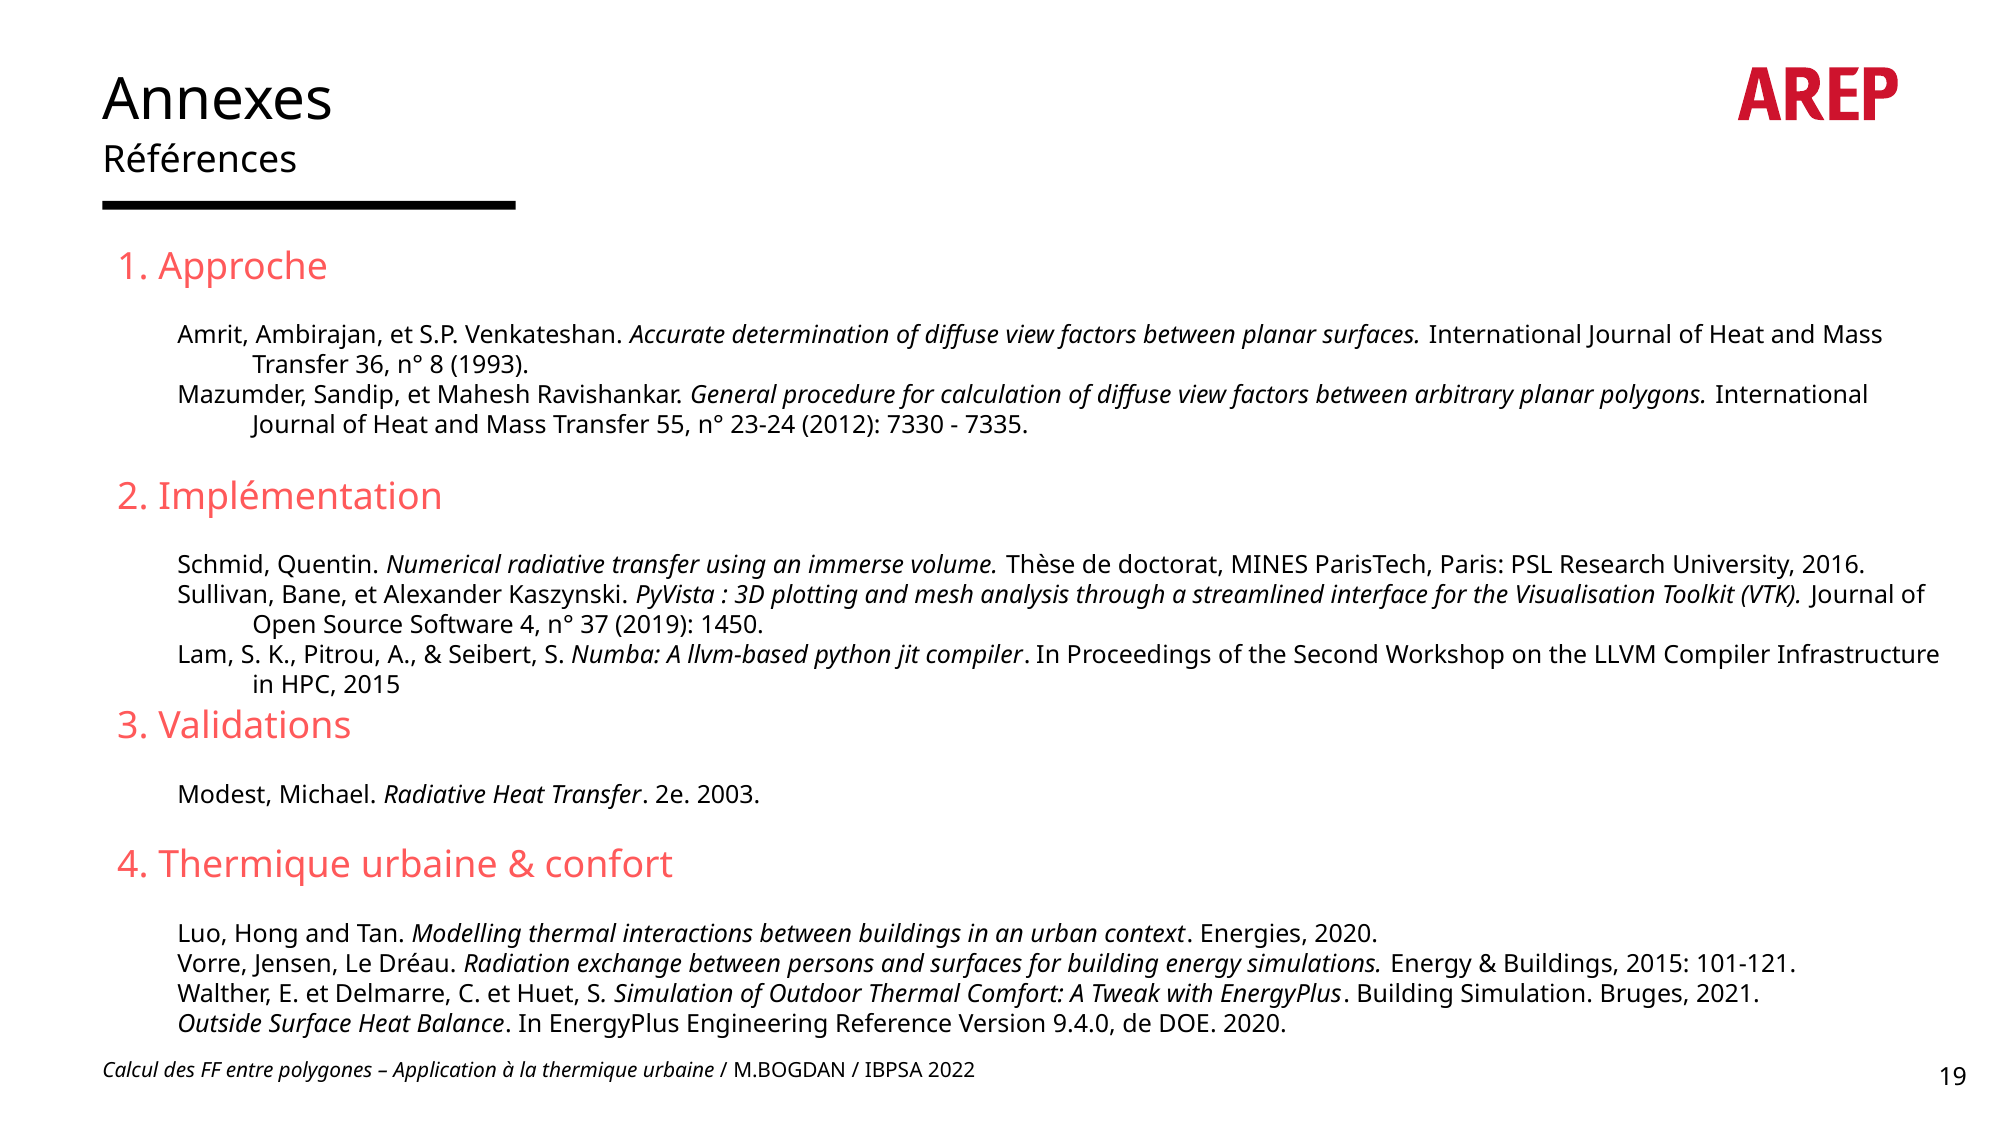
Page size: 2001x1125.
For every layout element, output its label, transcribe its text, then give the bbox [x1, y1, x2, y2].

text_box 2. Implémentation [102, 464, 739, 524]
text_box Amrit, Ambirajan, et S.P. Venkateshan. Accurate determination of diffuse view factors between planar surfaces. International Journal of Heat and Mass Transfer 36, n° 8 (1993). Mazumder, Sandip, et Mahesh Ravishankar. General procedure for calculation of diffuse view factors between arbitrary planar polygons. International Journal of Heat and Mass Transfer 55, n° 23-24 (2012): 7330 - 7335. [162, 311, 1960, 447]
list Références [102, 135, 1284, 181]
text_box Modest, Michael. Radiative Heat Transfer. 2e. 2003. [162, 771, 1417, 816]
text_box Schmid, Quentin. Numerical radiative transfer using an immerse volume. Thèse de doctorat, MINES ParisTech, Paris: PSL Research University, 2016. Sullivan, Bane, et Alexander Kaszynski. PyVista : 3D plotting and mesh analysis through a streamlined interface for the Visualisation Toolkit (VTK). Journal of Open Source Software 4, n° 37 (2019): 1450. Lam, S. K., Pitrou, A., & Seibert, S. Numba: A llvm-based python jit compiler. In Proceedings of the Second Workshop on the LLVM Compiler Infrastructure in HPC, 2015 [162, 541, 1977, 706]
text_box 3. Validations [102, 694, 739, 754]
slide_number 19 [1929, 1062, 1977, 1093]
title Annexes [102, 68, 1284, 133]
text_box Luo, Hong and Tan. Modelling thermal interactions between buildings in an urban context. Energies, 2020. Vorre, Jensen, Le Dréau. Radiation exchange between persons and surfaces for building energy simulations. Energy & Buildings, 2015: 101-121. Walther, E. et Delmarre, C. et Huet, S. Simulation of Outdoor Thermal Comfort: A Tweak with EnergyPlus. Building Simulation. Bruges, 2021. Outside Surface Heat Balance. In EnergyPlus Engineering Reference Version 9.4.0, de DOE. 2020. [162, 909, 1960, 1045]
text_box 4. Thermique urbaine & confort [102, 832, 739, 893]
text_box 1. Approche [102, 234, 739, 295]
